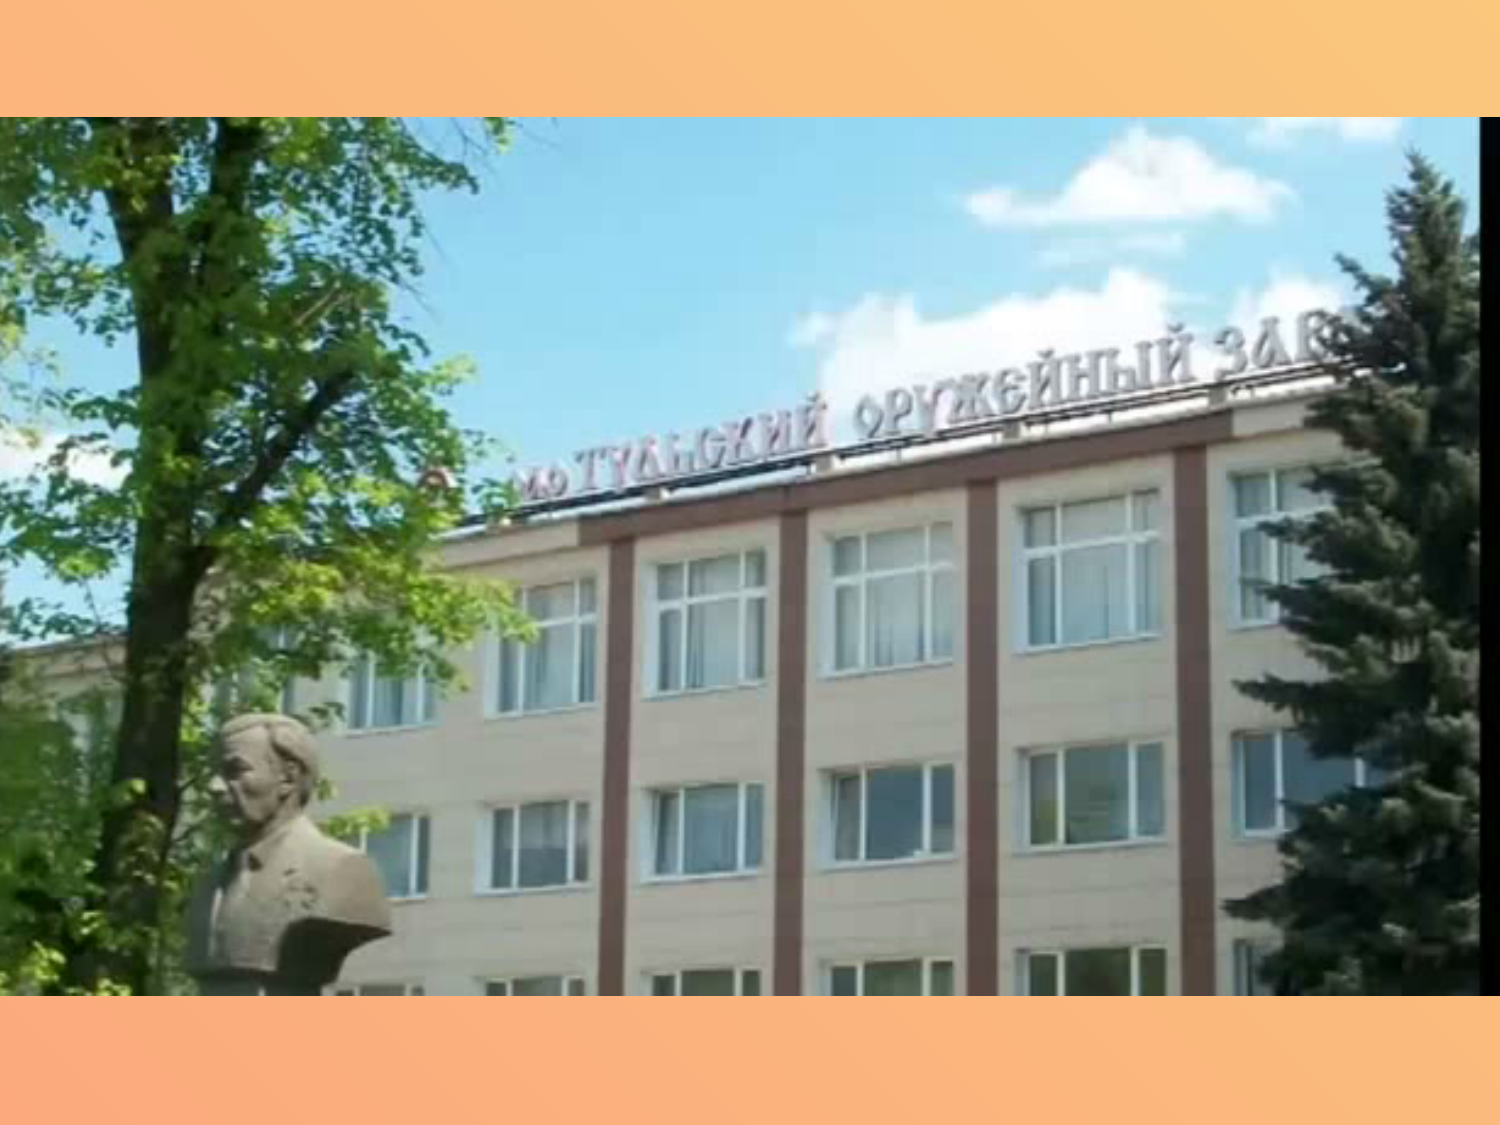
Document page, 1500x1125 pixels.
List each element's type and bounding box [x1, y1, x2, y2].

list [0, 116, 1500, 997]
